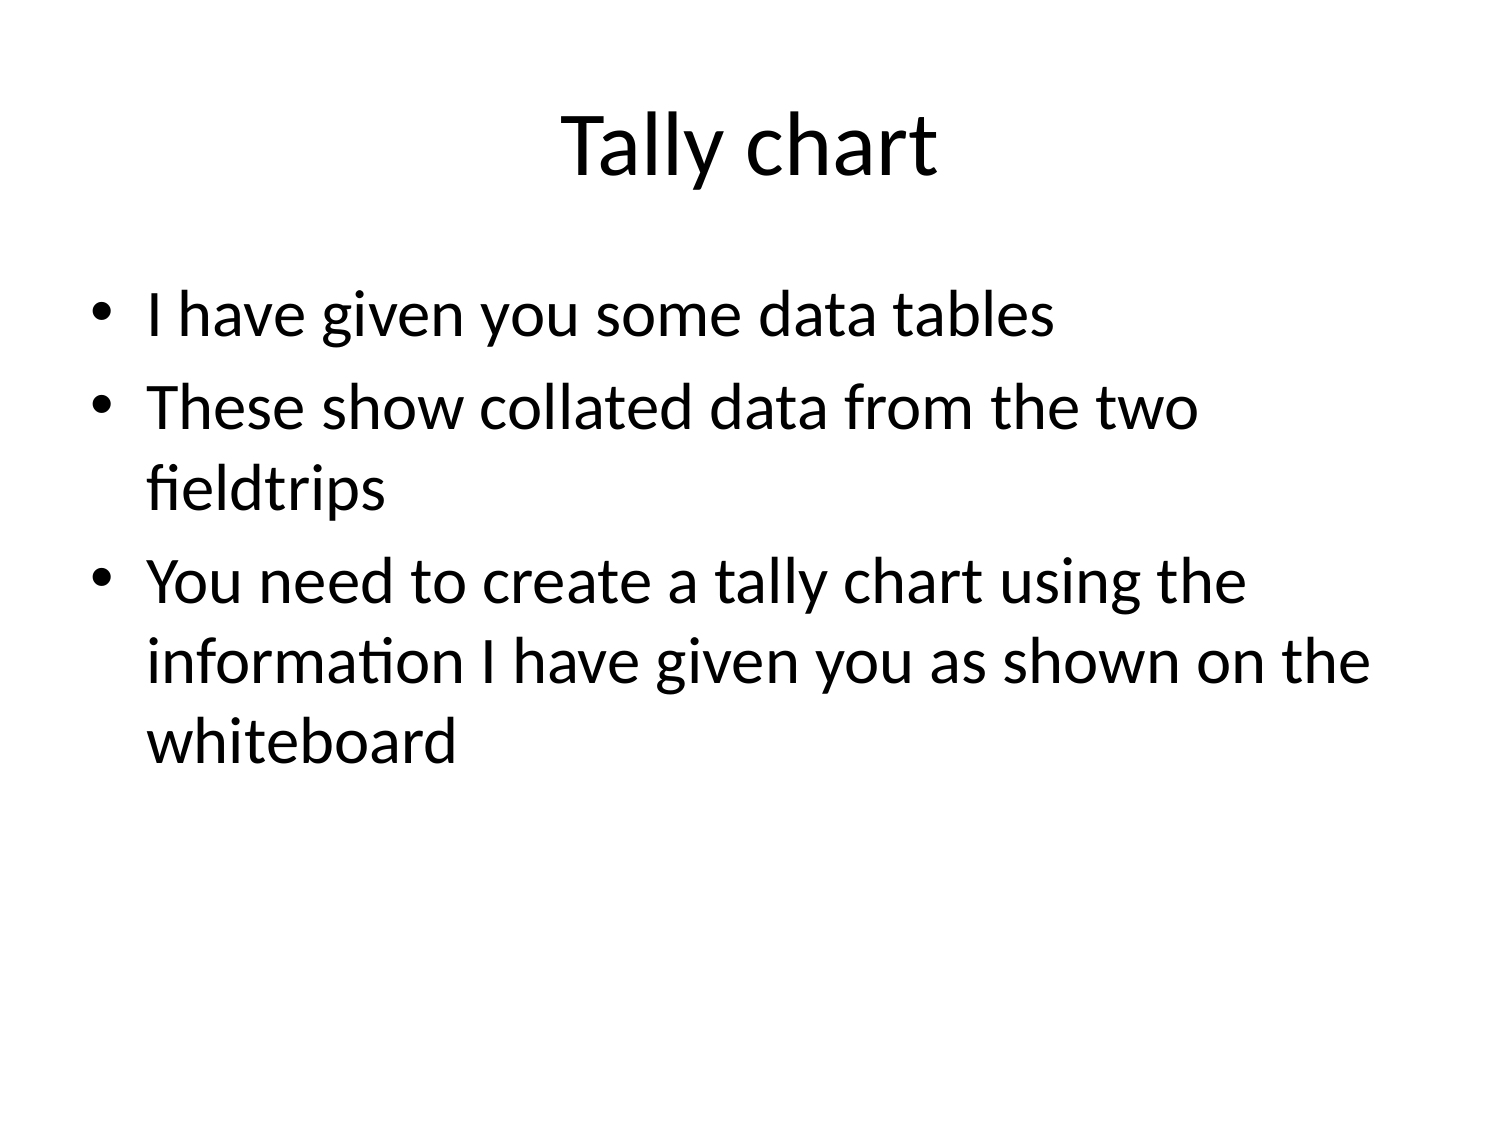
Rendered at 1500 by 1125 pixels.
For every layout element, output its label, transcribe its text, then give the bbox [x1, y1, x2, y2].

list I have given you some data tables These show collated data from the two fieldtrips You need to create a tally chart using the information I have given you as shown on the whiteboard [75, 262, 1425, 1005]
title Tally chart [75, 45, 1425, 233]
